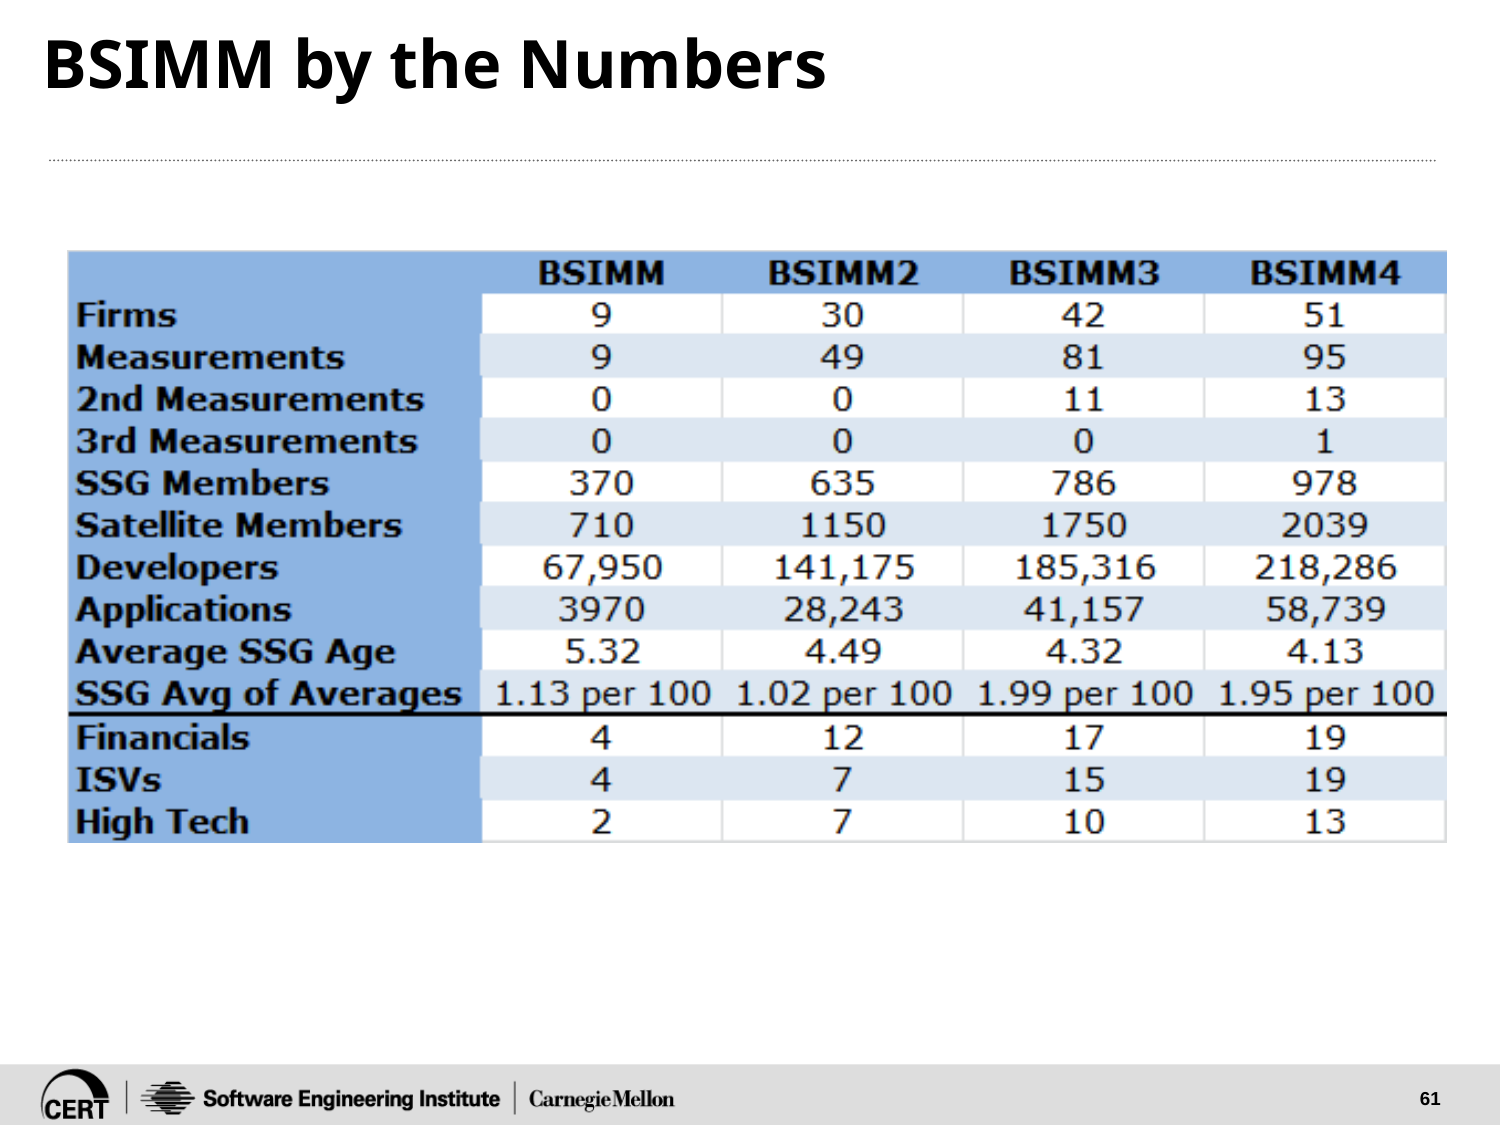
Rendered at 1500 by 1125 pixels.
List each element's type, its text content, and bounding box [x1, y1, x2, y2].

picture [24, 1065, 688, 1125]
picture [67, 249, 1447, 843]
title BSIMM by the Numbers [42, 37, 1434, 155]
